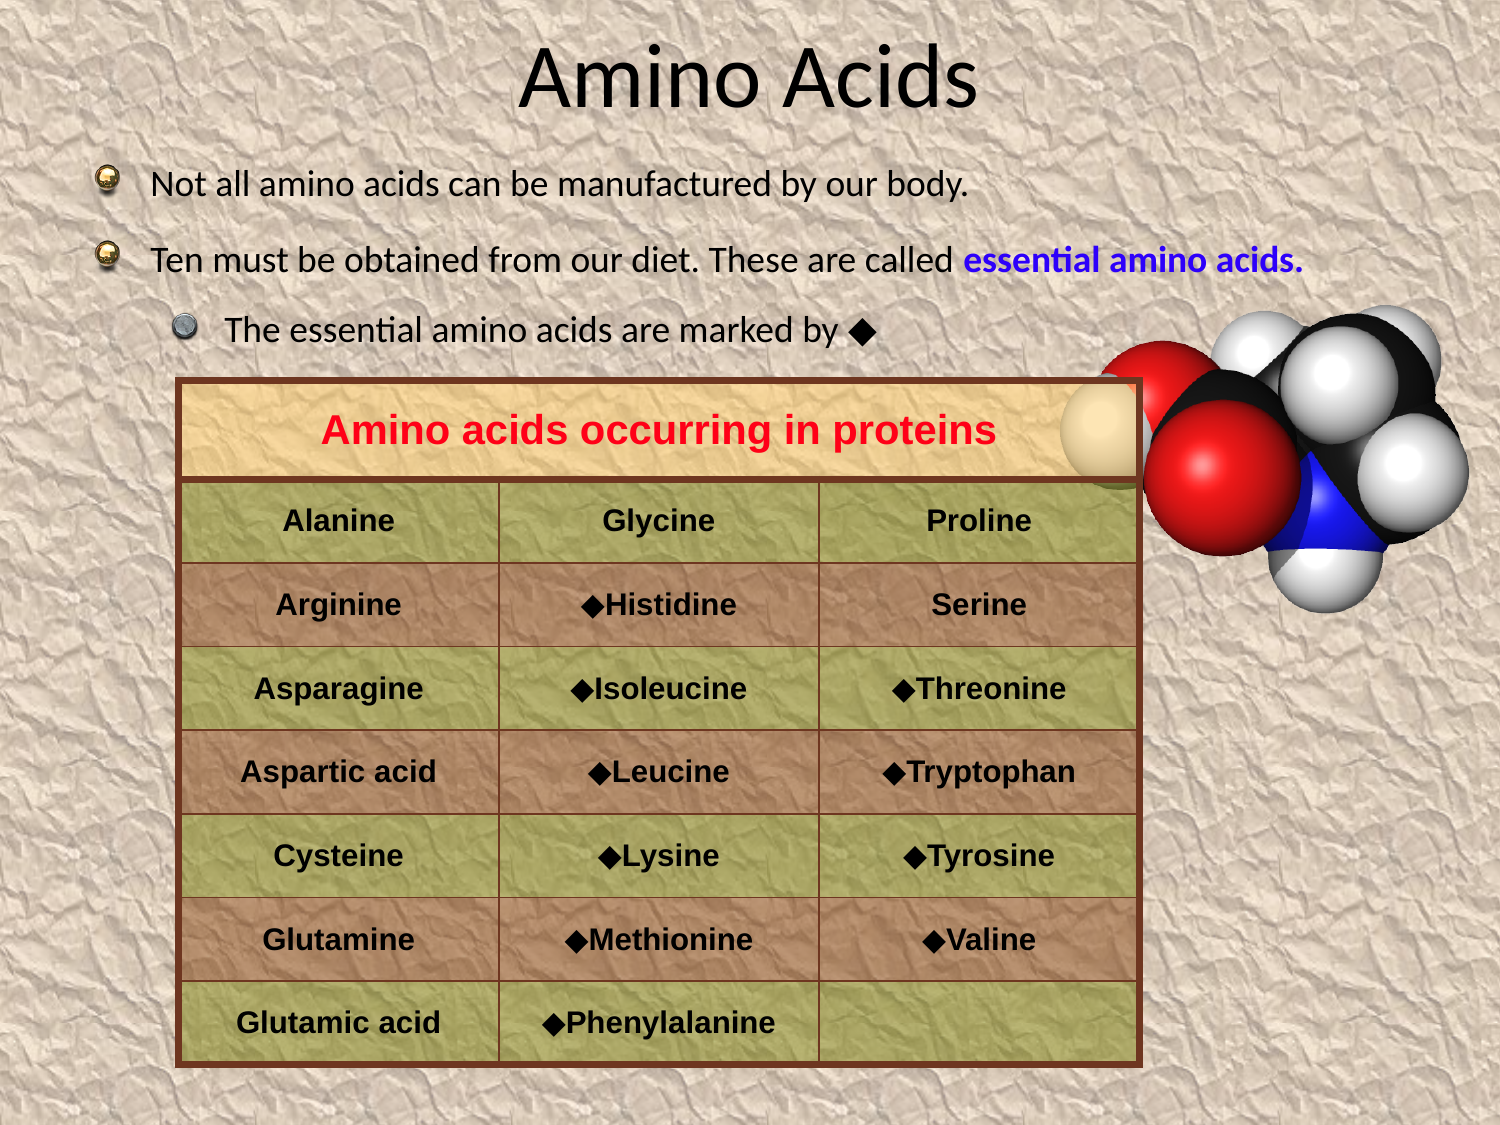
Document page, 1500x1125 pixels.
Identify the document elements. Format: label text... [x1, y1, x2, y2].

list Not all amino acids can be manufactured by our body. Ten must be obtained from our diet. These are called essential amino acids. The essential amino acids are marked by ◆ [79, 149, 1443, 352]
title Amino Acids [0, 0, 1500, 134]
picture [169, 312, 178, 344]
picture [94, 240, 120, 275]
picture [94, 164, 120, 199]
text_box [178, 251, 1500, 1066]
